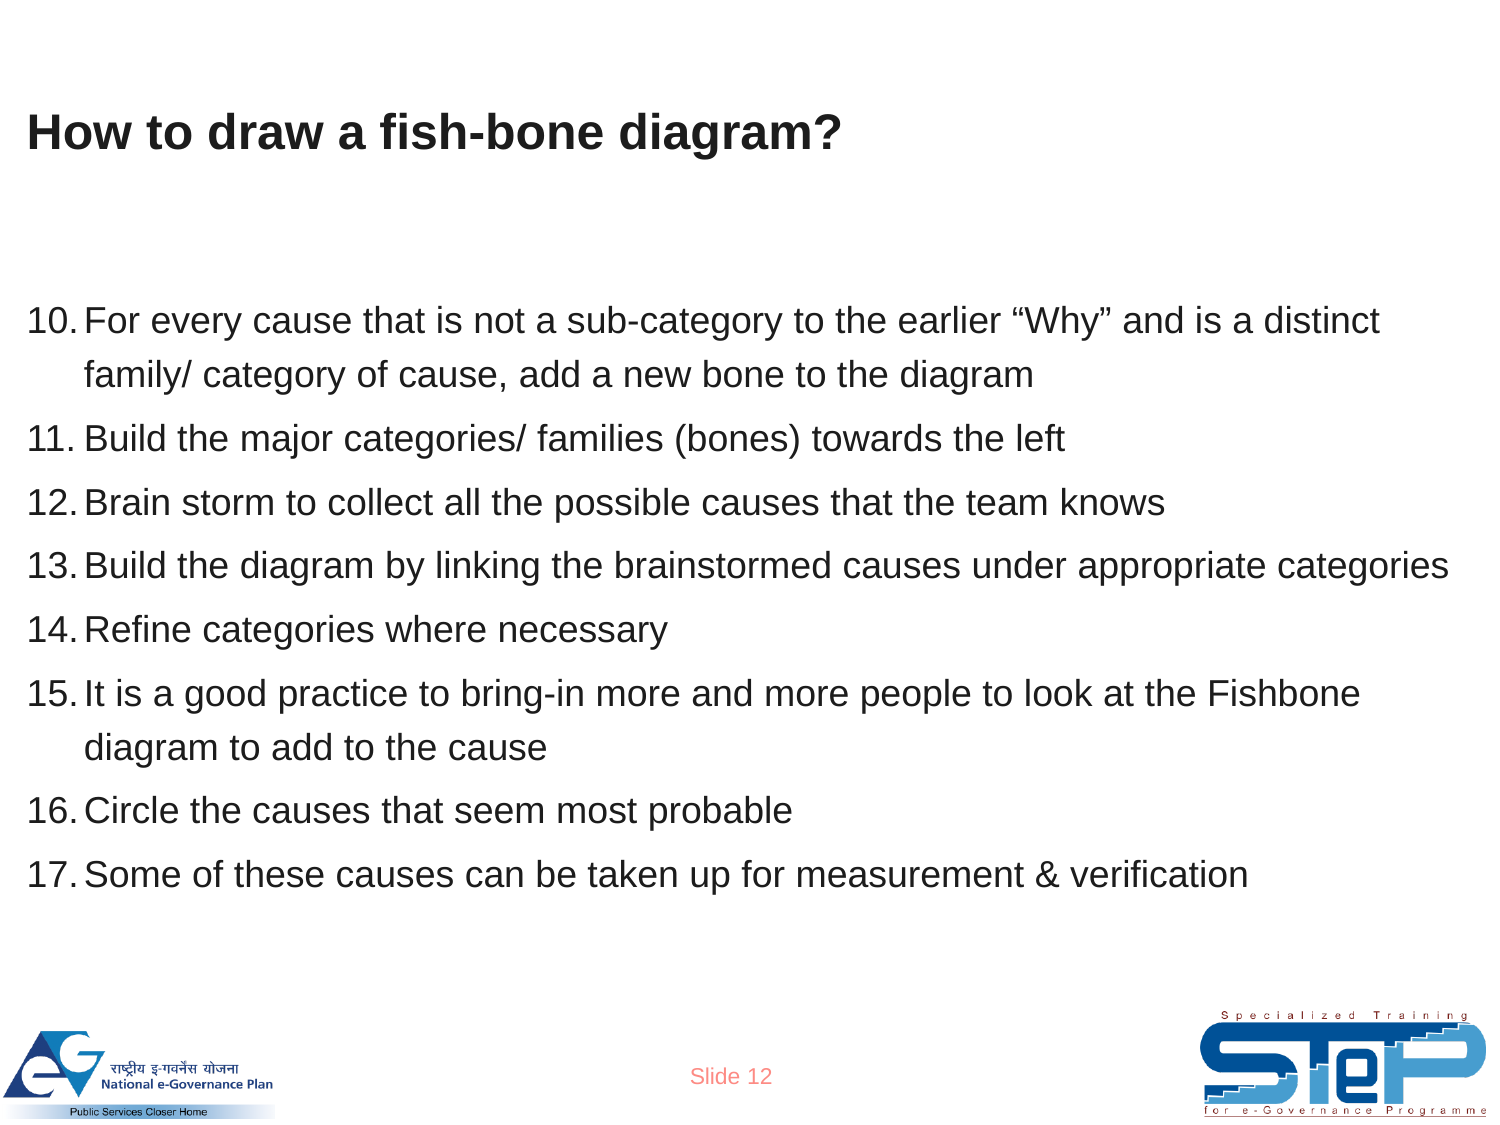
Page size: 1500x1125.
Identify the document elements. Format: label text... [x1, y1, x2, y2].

subtitle For every cause that is not a sub-category to the earlier “Why” and is a distinct family/ category of cause, add a new bone to the diagram Build the major categories/ families (bones) towards the left Brain storm to collect all the possible causes that the team knows Build the diagram by linking the brainstormed causes under appropriate categories Refine categories where necessary It is a good practice to bring-in more and more people to look at the Fishbone diagram to add to the cause Circle the causes that seem most probable Some of these causes can be taken up for measurement & verification [26, 287, 1472, 1000]
picture [2, 1031, 275, 1119]
title How to draw a fish-bone diagram? [26, 99, 1472, 235]
picture [1200, 1011, 1486, 1117]
